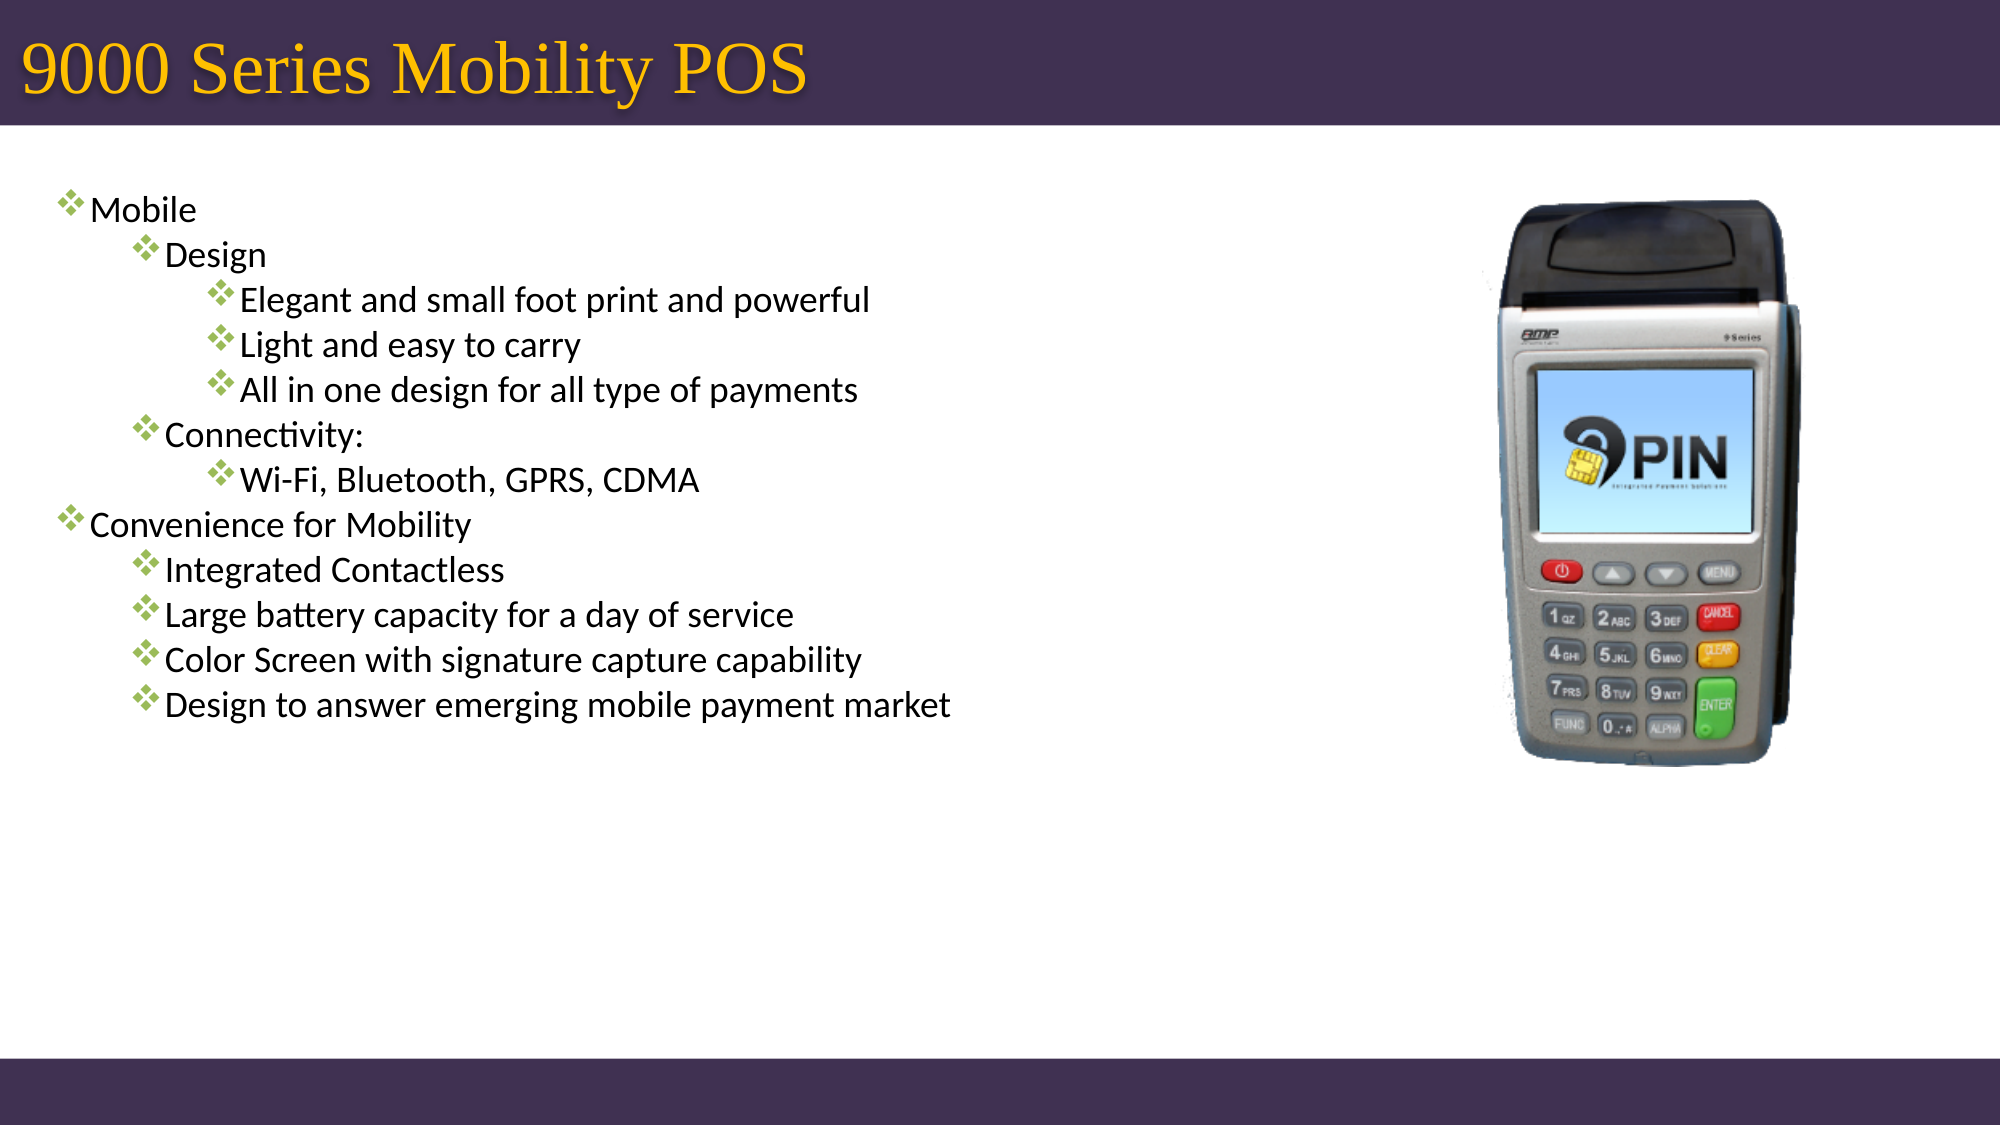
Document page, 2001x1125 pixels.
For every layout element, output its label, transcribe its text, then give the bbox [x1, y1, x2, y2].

picture [1481, 199, 1806, 767]
text_box 9000 Series Mobility POS [6, 11, 987, 118]
text_box Mobile Design Elegant and small foot print and powerful Light and easy to carry All in one design for all type of payments Connectivity: Wi-Fi, Bluetooth, GPRS, CDMA Convenience for Mobility Integrated Contactless Large battery capacity for a day of service Color Screen with signature capture capability Design to answer emerging mobile payment market [0, 177, 1411, 733]
